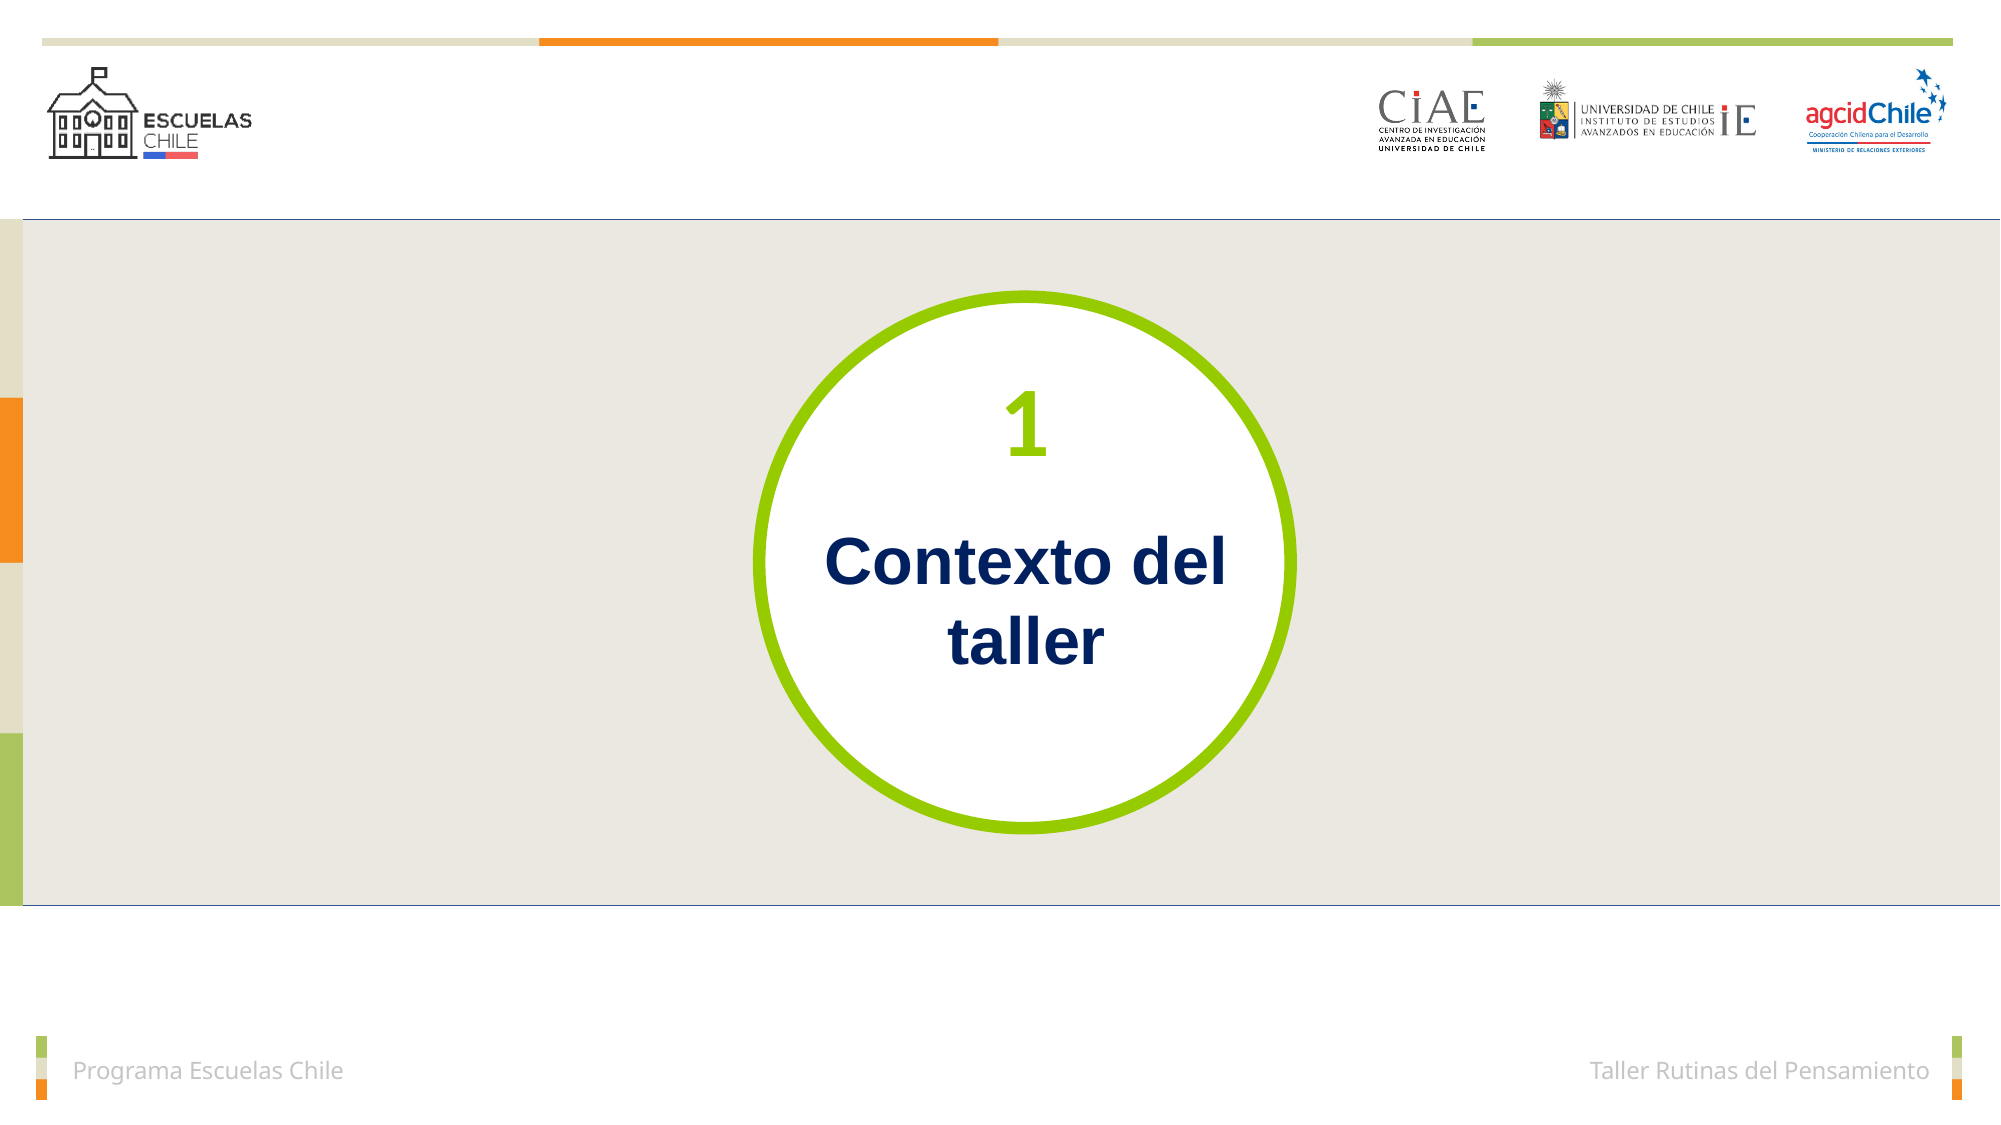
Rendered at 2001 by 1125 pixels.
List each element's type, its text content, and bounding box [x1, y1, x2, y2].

text_box [23, 219, 2000, 906]
picture [1952, 1036, 1962, 1100]
text_box Contexto del taller [770, 510, 1284, 686]
picture [36, 1036, 47, 1100]
picture [42, 38, 1953, 46]
picture [46, 67, 253, 159]
picture [1369, 65, 1950, 161]
text_box [789, 686, 1261, 829]
text_box [759, 296, 1291, 638]
picture [0, 218, 23, 907]
text_box 1 [991, 348, 1059, 484]
